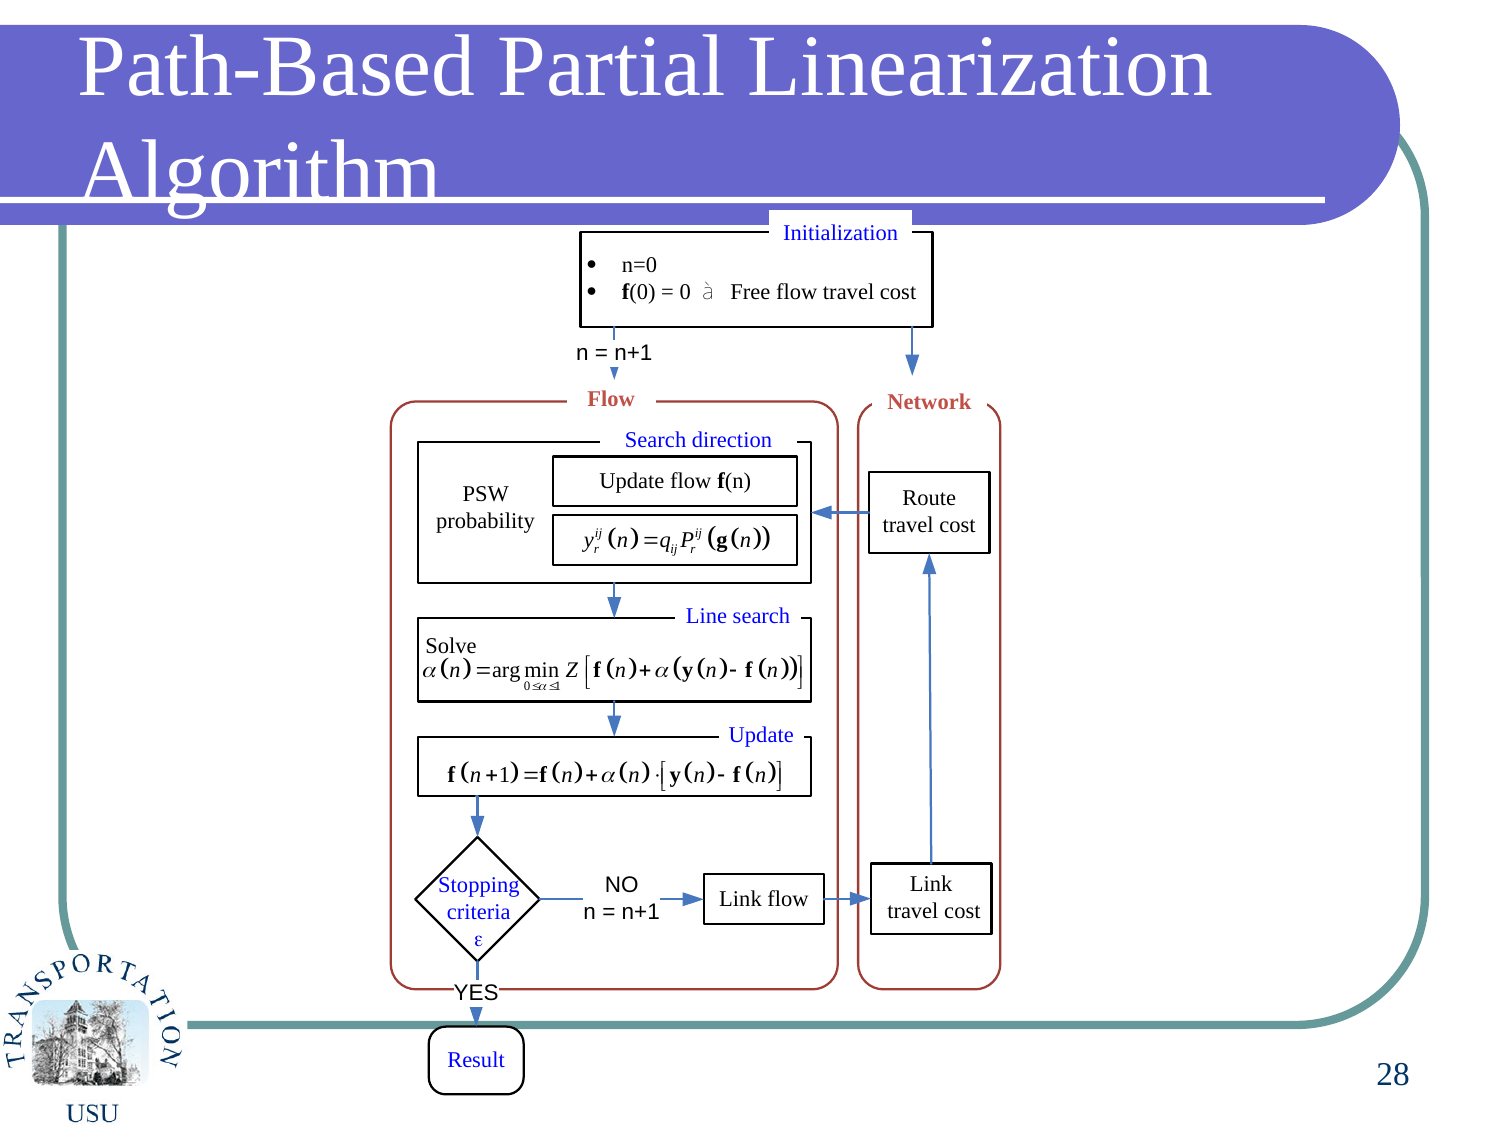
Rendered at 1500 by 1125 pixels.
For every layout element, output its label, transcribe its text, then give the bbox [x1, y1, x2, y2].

picture [0, 950, 188, 1125]
slide_number 28 [1174, 1024, 1426, 1101]
picture [387, 208, 1004, 1098]
title Path-Based Partial Linearization Algorithm [62, 37, 1348, 188]
